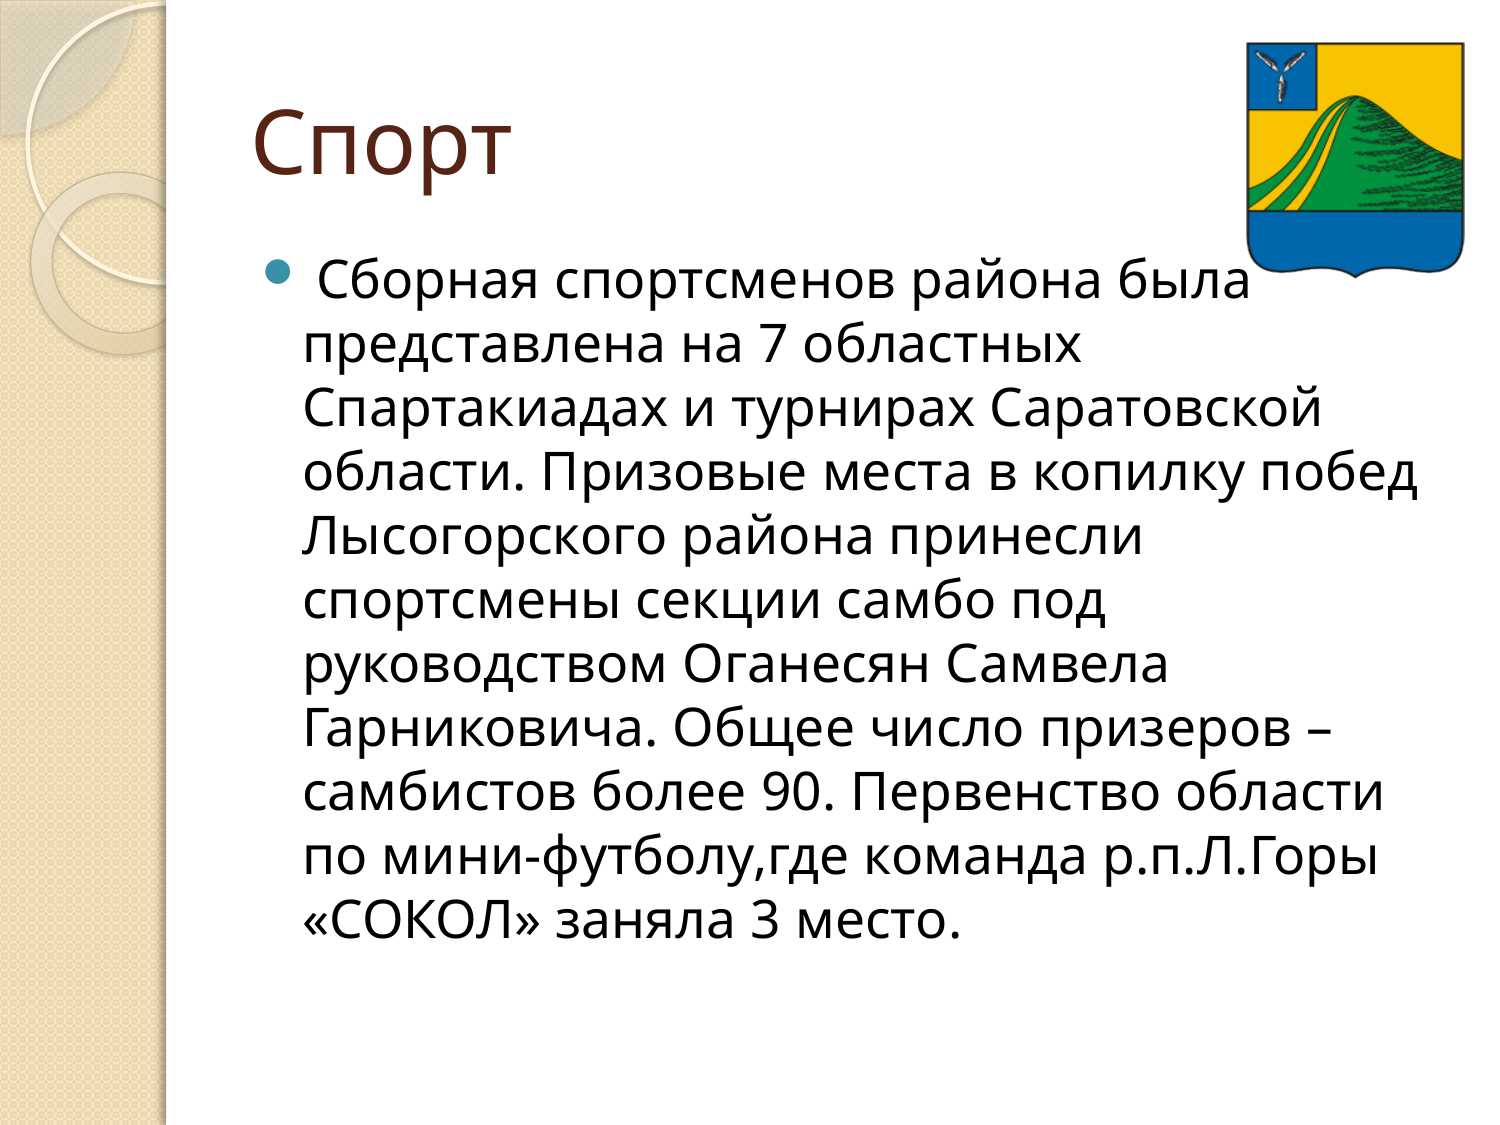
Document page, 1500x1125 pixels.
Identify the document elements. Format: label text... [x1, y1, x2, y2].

title Спорт [235, 45, 1239, 233]
picture [1245, 42, 1465, 280]
list Сборная спортсменов района была представлена на 7 областных Спартакиадах и турнирах Саратовской области. Призовые места в копилку побед Лысогорского района принесли спортсмены секции самбо под руководством Оганесян Самвела Гарниковича. Общее число призеров – самбистов более 90. Первенство области по мини-футболу,где команда р.п.Л.Горы «СОКОЛ» заняла 3 место. [235, 237, 1466, 965]
